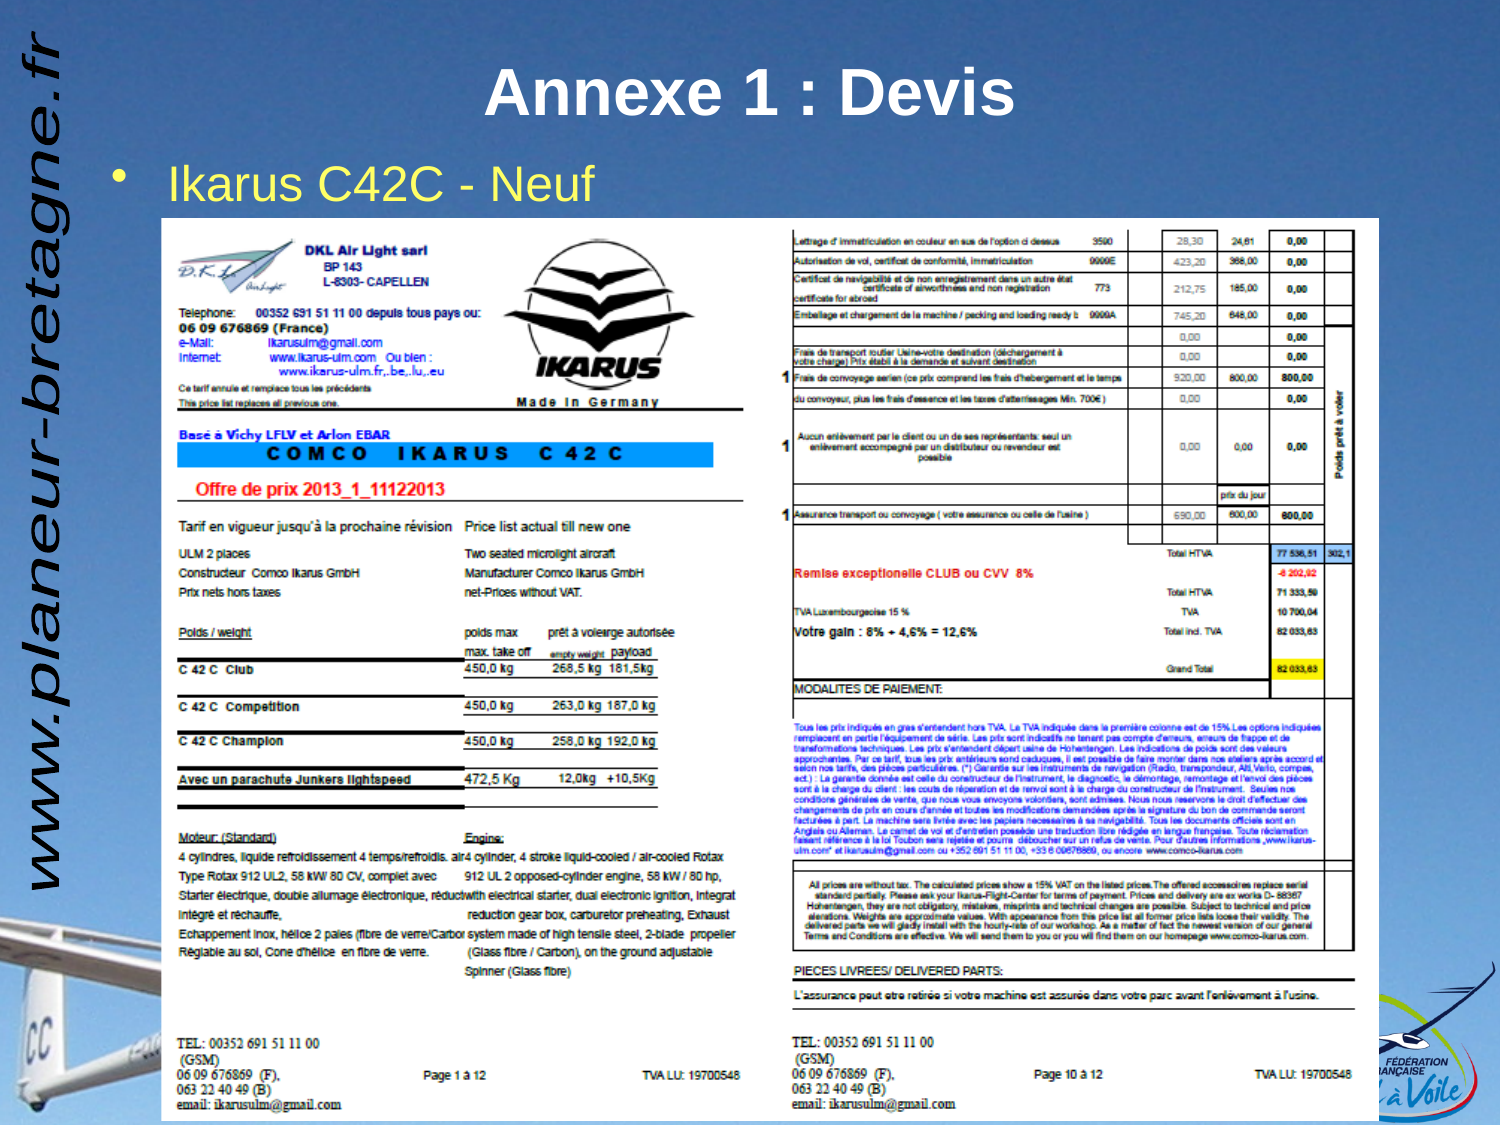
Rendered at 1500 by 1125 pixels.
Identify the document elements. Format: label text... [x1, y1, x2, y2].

title Annexe 1 : Devis [74, 44, 1426, 133]
list Ikarus C42C - Neuf [95, 143, 1425, 966]
picture [0, 0, 1500, 1125]
